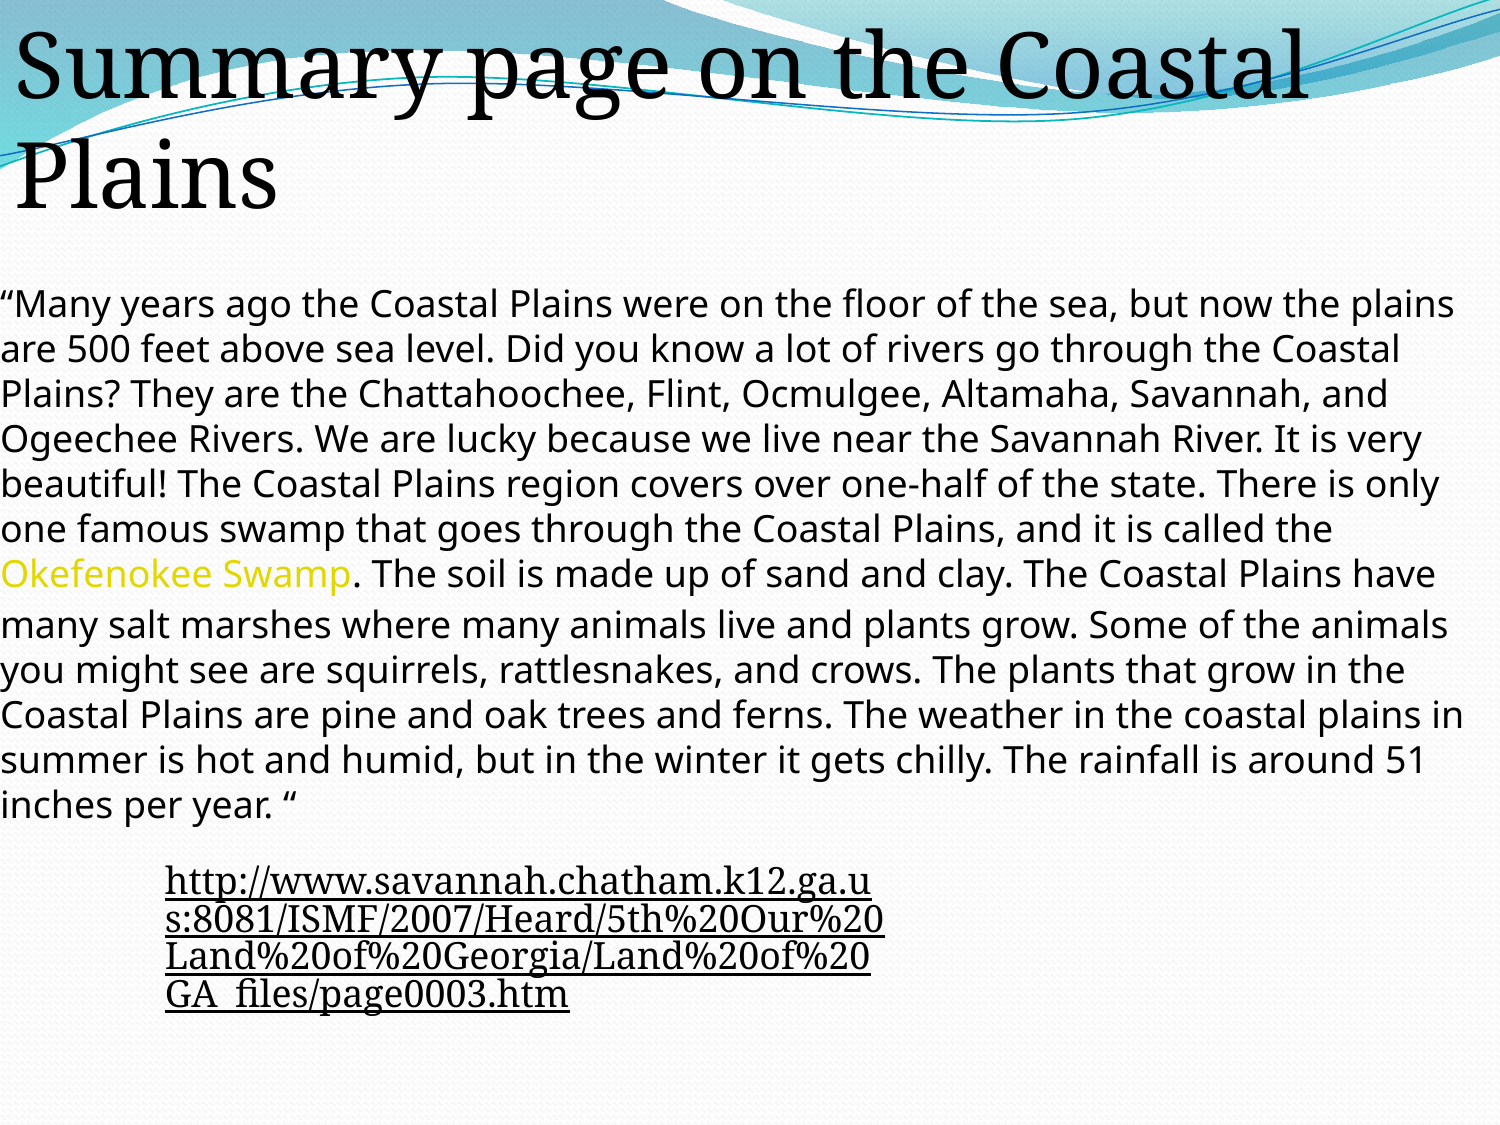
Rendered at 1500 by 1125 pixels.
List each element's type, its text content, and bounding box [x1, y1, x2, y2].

text_box http://www.savannah.chatham.k12.ga.us:8081/ISMF/2007/Heard/5th%20Our%20Land%20of%20Georgia/Land%20of%20GA_files/page0003.htm [149, 849, 900, 961]
text_box Summary page on the Coastal Plains [0, 0, 1500, 235]
text_box “Many years ago the Coastal Plains were on the floor of the sea, but now the plains are 500 feet above sea level. Did you know a lot of rivers go through the Coastal Plains? They are the Chattahoochee, Flint, Ocmulgee, Altamaha, Savannah, and Ogeechee Rivers. We are lucky because we live near the Savannah River. It is very beautiful! The Coastal Plains region covers over one-half of the state. There is only one famous swamp that goes through the Coastal Plains, and it is called the Okefenokee Swamp. The soil is made up of sand and clay. The Coastal Plains have many salt marshes where many animals live and plants grow. Some of the animals you might see are squirrels, rattlesnakes, and crows. The plants that grow in the Coastal Plains are pine and oak trees and ferns. The weather in the coastal plains in summer is hot and humid, but in the winter it gets chilly. The rainfall is around 51 inches per year. “ [0, 280, 1500, 1052]
